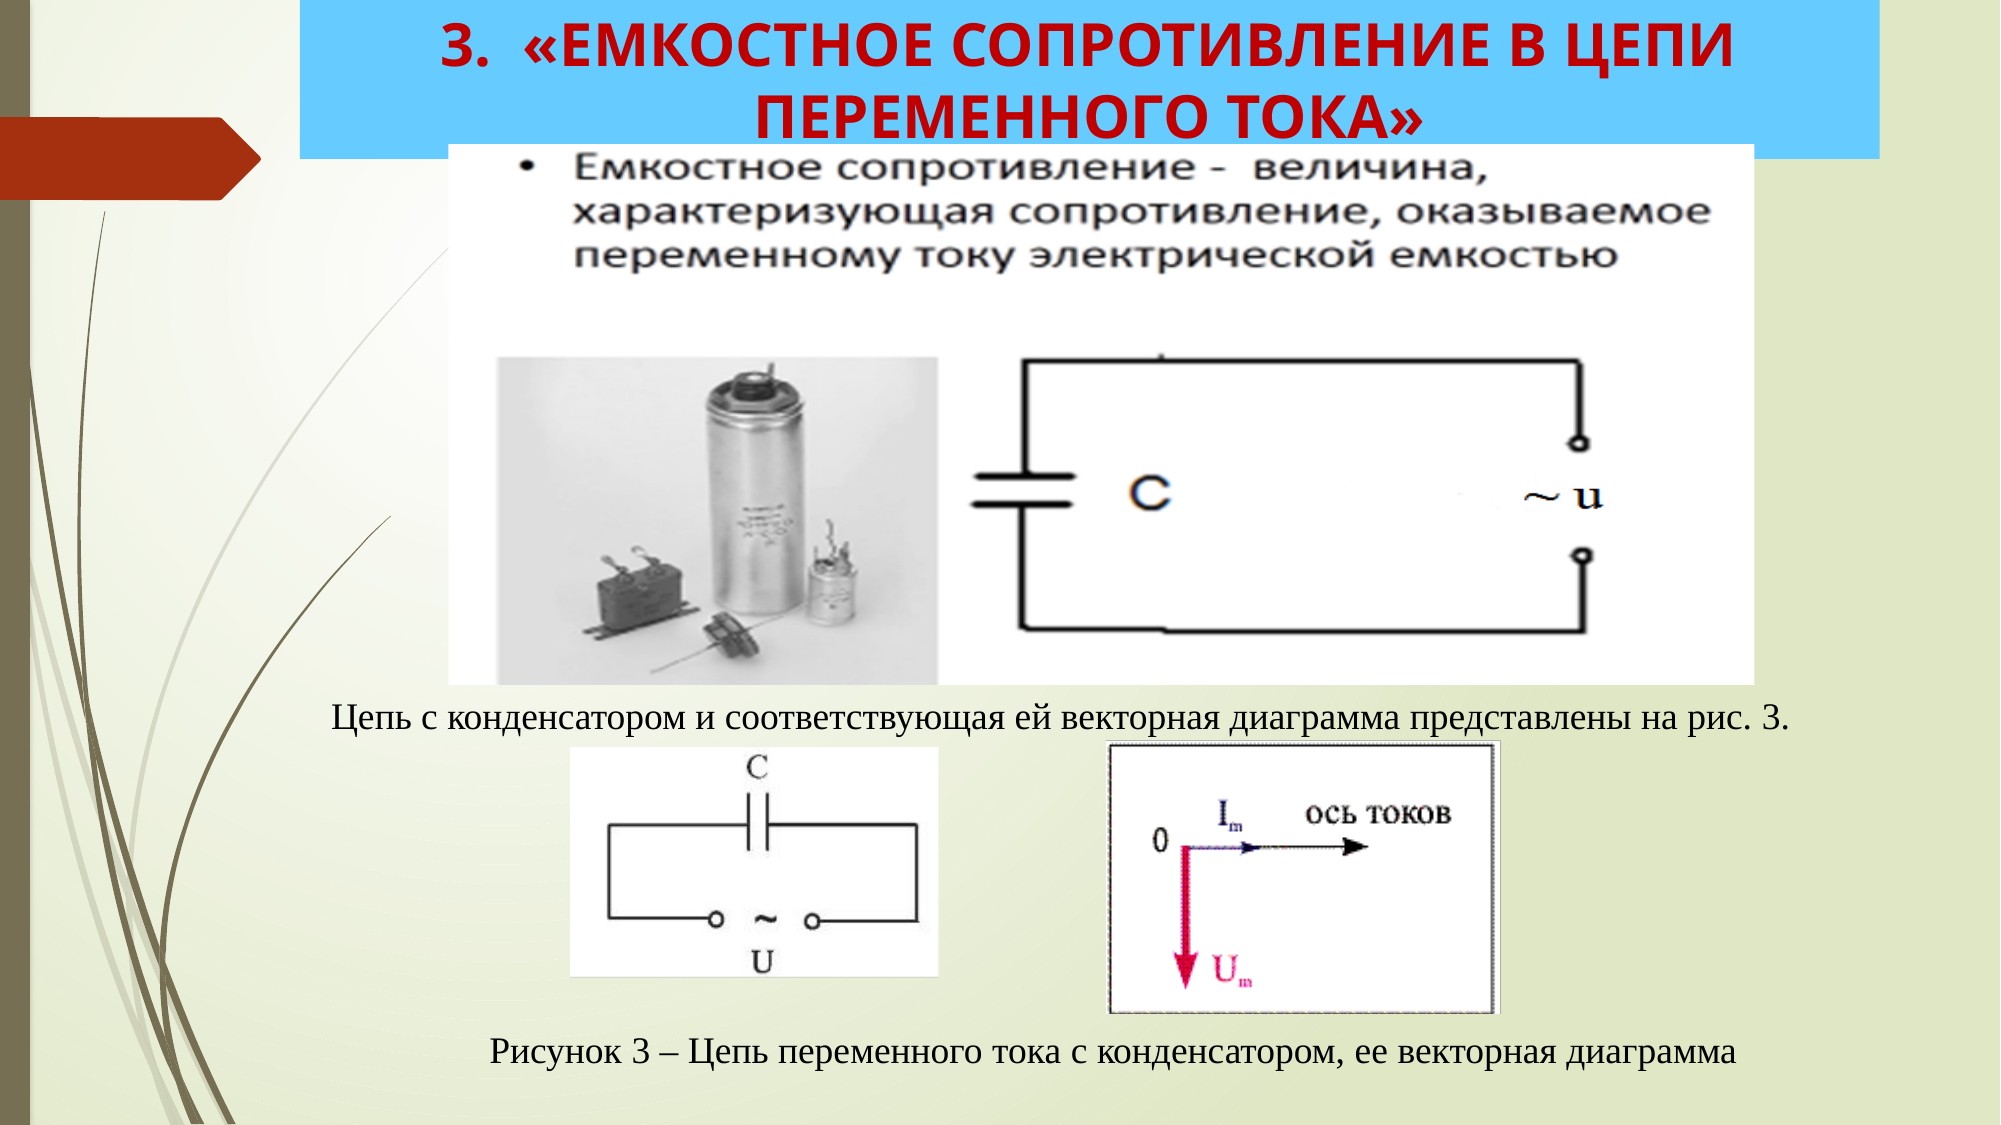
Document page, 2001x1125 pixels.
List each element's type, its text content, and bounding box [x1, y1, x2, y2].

text_box Рисунок 3 – Цепь переменного тока с конденсатором, ее векторная диаграмма [265, 1018, 1963, 1079]
picture [448, 143, 1755, 686]
text_box Цепь с конденсатором и соответствующая ей векторная диаграмма представлены на рис. 3. [207, 685, 1916, 745]
picture [1105, 739, 1504, 1014]
picture [570, 747, 940, 979]
text_box 3. «ЕМКОСТНОЕ СОПРОТИВЛЕНИЕ В ЦЕПИ ПЕРЕМЕННОГО ТОКА» [299, 0, 1880, 159]
